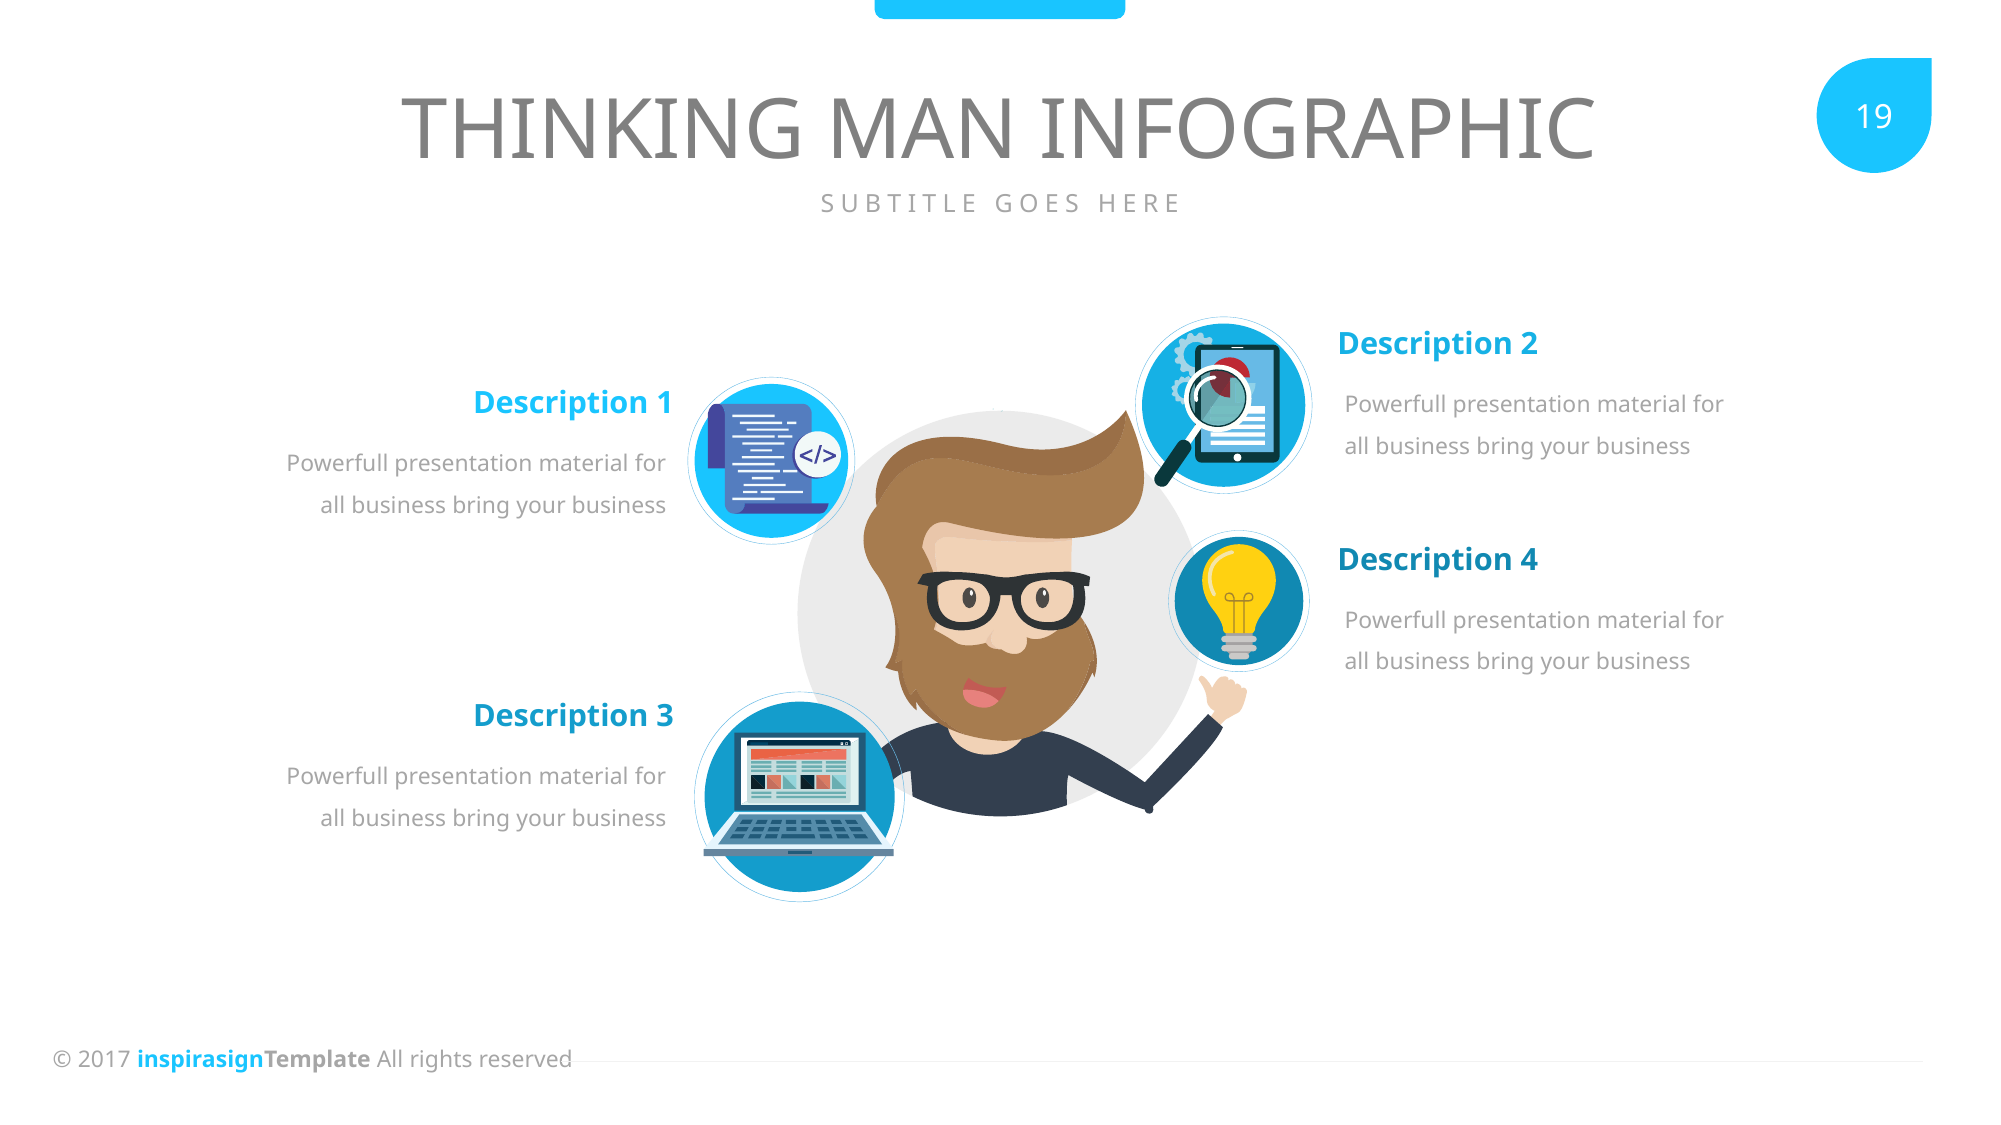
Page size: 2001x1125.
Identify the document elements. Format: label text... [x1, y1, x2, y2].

text_box Powerfull presentation material for all business bring your business [242, 740, 682, 838]
text_box Description 1 [458, 375, 687, 428]
text_box Description 3 [458, 688, 687, 741]
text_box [687, 316, 1313, 903]
text_box SUBTITLE GOES HERE [805, 180, 1195, 225]
text_box Powerfull presentation material for all business bring your business [1329, 584, 1769, 682]
text_box Powerfull presentation material for all business bring your business [242, 427, 682, 525]
text_box Description 2 [1322, 316, 1553, 369]
text_box THINKING MAN INFOGRAPHIC [387, 68, 1614, 183]
text_box Description 4 [1322, 532, 1553, 584]
text_box Powerfull presentation material for all business bring your business [1329, 368, 1769, 466]
